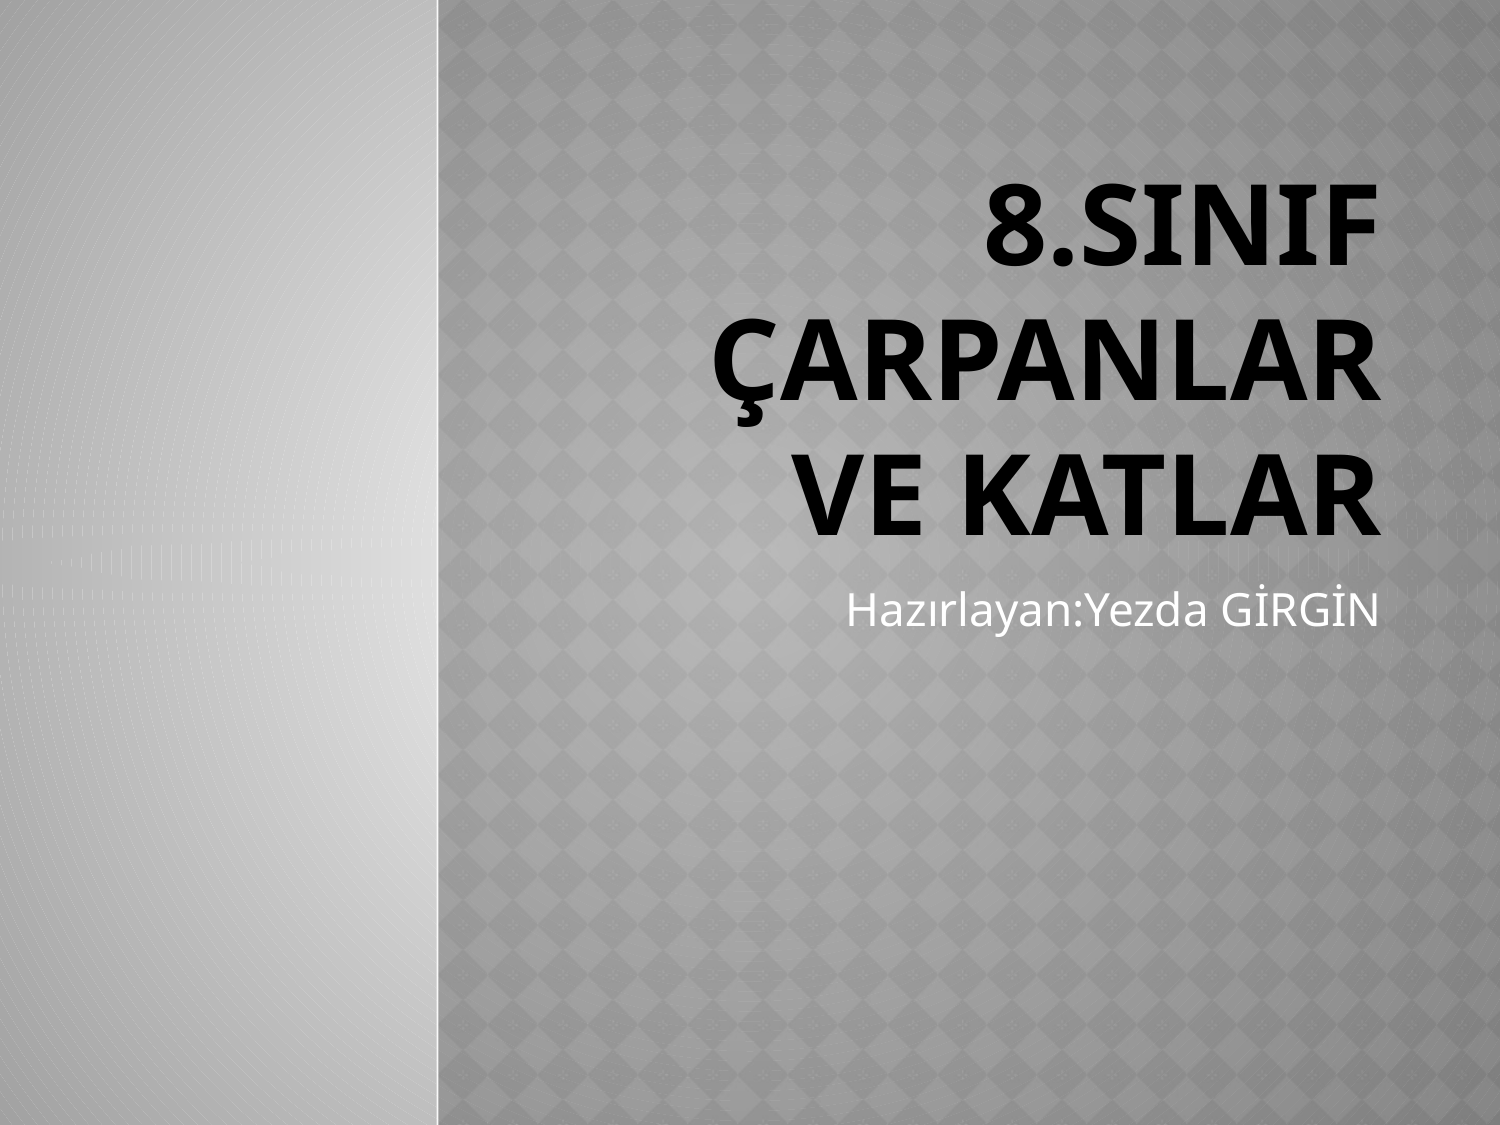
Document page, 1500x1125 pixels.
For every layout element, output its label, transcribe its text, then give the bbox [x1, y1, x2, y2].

title 8.SINIF ÇARPANLAR VE KATLAR [552, 87, 1390, 558]
subtitle Hazırlayan:Yezda GİRGİN [550, 580, 1390, 762]
